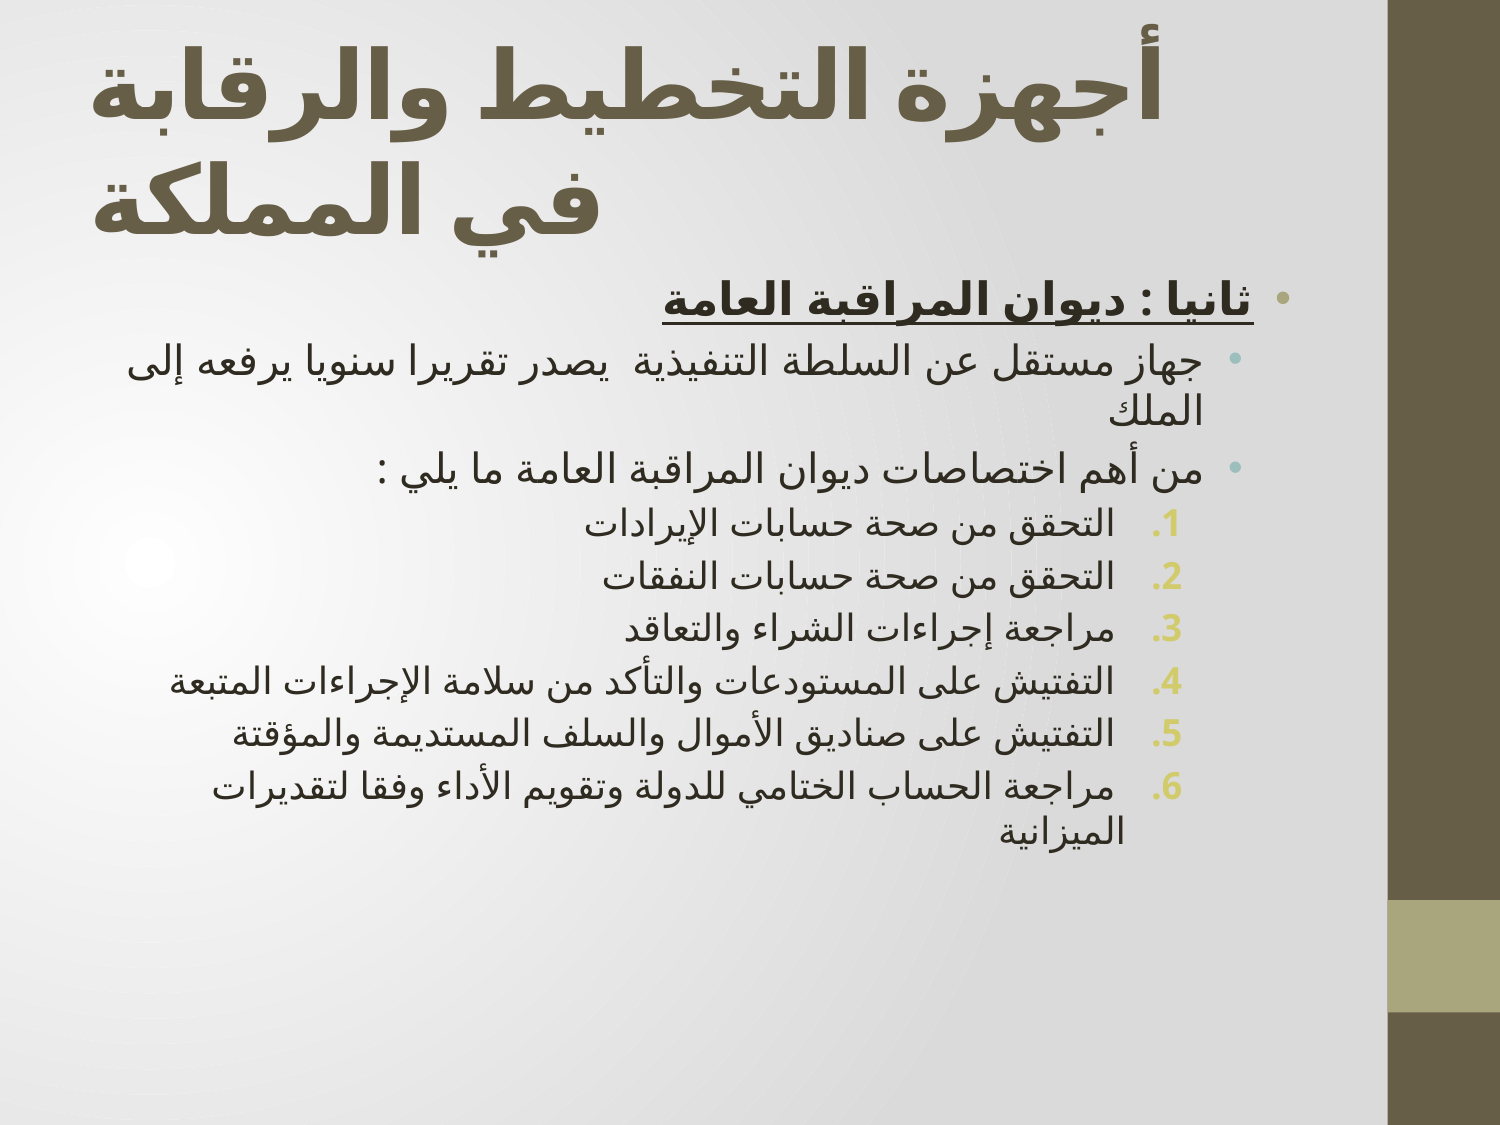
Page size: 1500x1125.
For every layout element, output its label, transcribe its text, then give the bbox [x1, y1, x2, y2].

title أجهزة التخطيط والرقابة في المملكة [75, 45, 1325, 233]
list ثانيا : ديوان المراقبة العامة جهاز مستقل عن السلطة التنفيذية يصدر تقريرا سنويا يرفعه إلى الملك من أهم اختصاصات ديوان المراقبة العامة ما يلي : التحقق من صحة حسابات الإيرادات التحقق من صحة حسابات النفقات مراجعة إجراءات الشراء والتعاقد التفتيش على المستودعات والتأكد من سلامة الإجراءات المتبعة التفتيش على صناديق الأموال والسلف المستديمة والمؤقتة مراجعة الحساب الختامي للدولة وتقويم الأداء وفقا لتقديرات الميزانية [75, 262, 1325, 1050]
